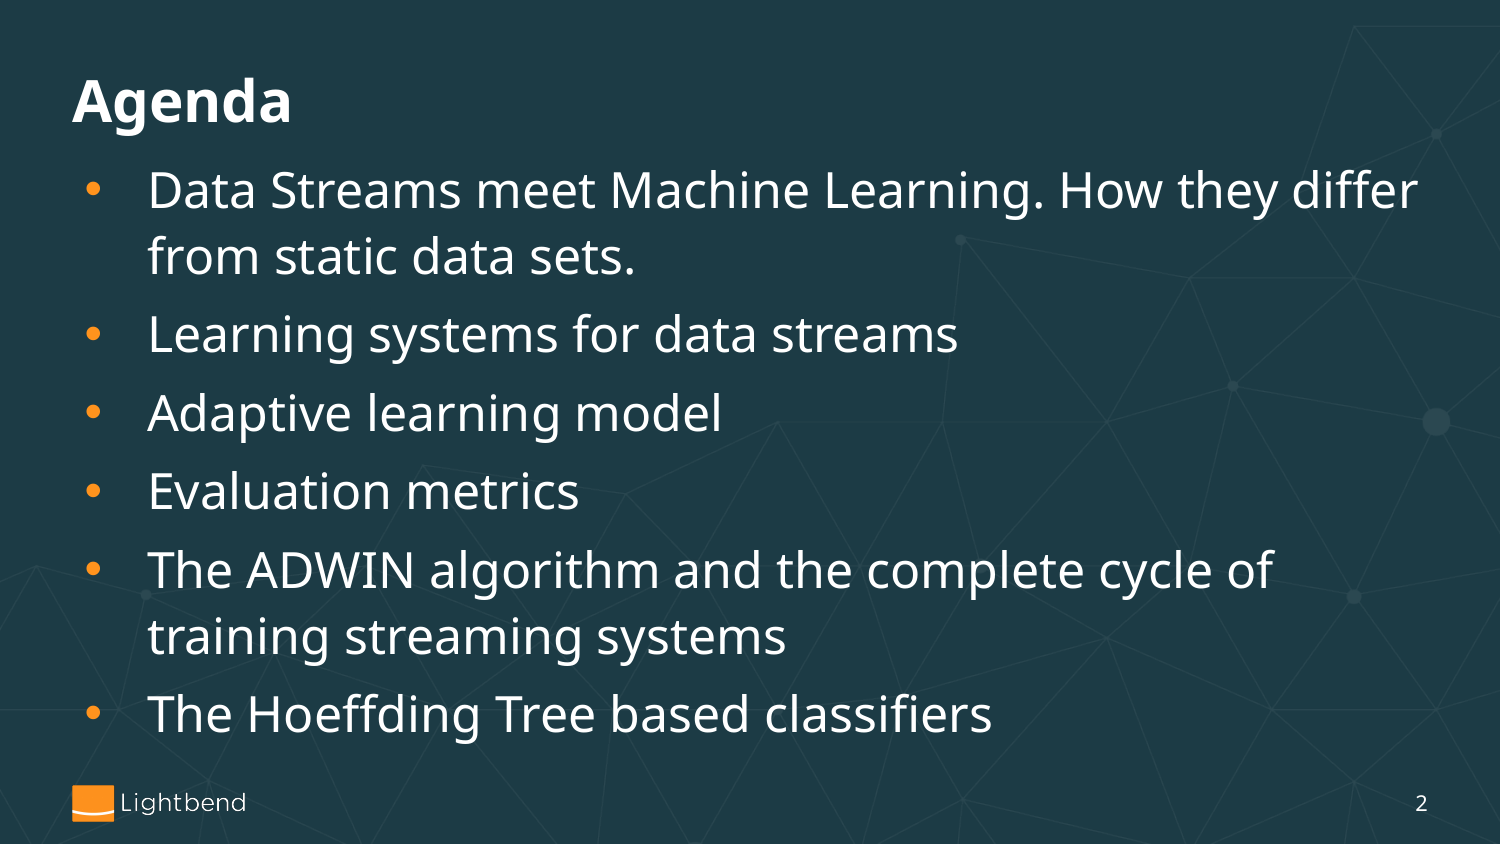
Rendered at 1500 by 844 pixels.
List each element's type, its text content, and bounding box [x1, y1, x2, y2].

list Data Streams meet Machine Learning. How they differ from static data sets. Learning systems for data streams Adaptive learning model Evaluation metrics The ADWIN algorithm and the complete cycle of training streaming systems The Hoeffding Tree based classifiers [72, 152, 1428, 717]
slide_number ‹#› [1090, 782, 1428, 827]
picture [72, 785, 245, 822]
title Agenda [72, 54, 1428, 152]
